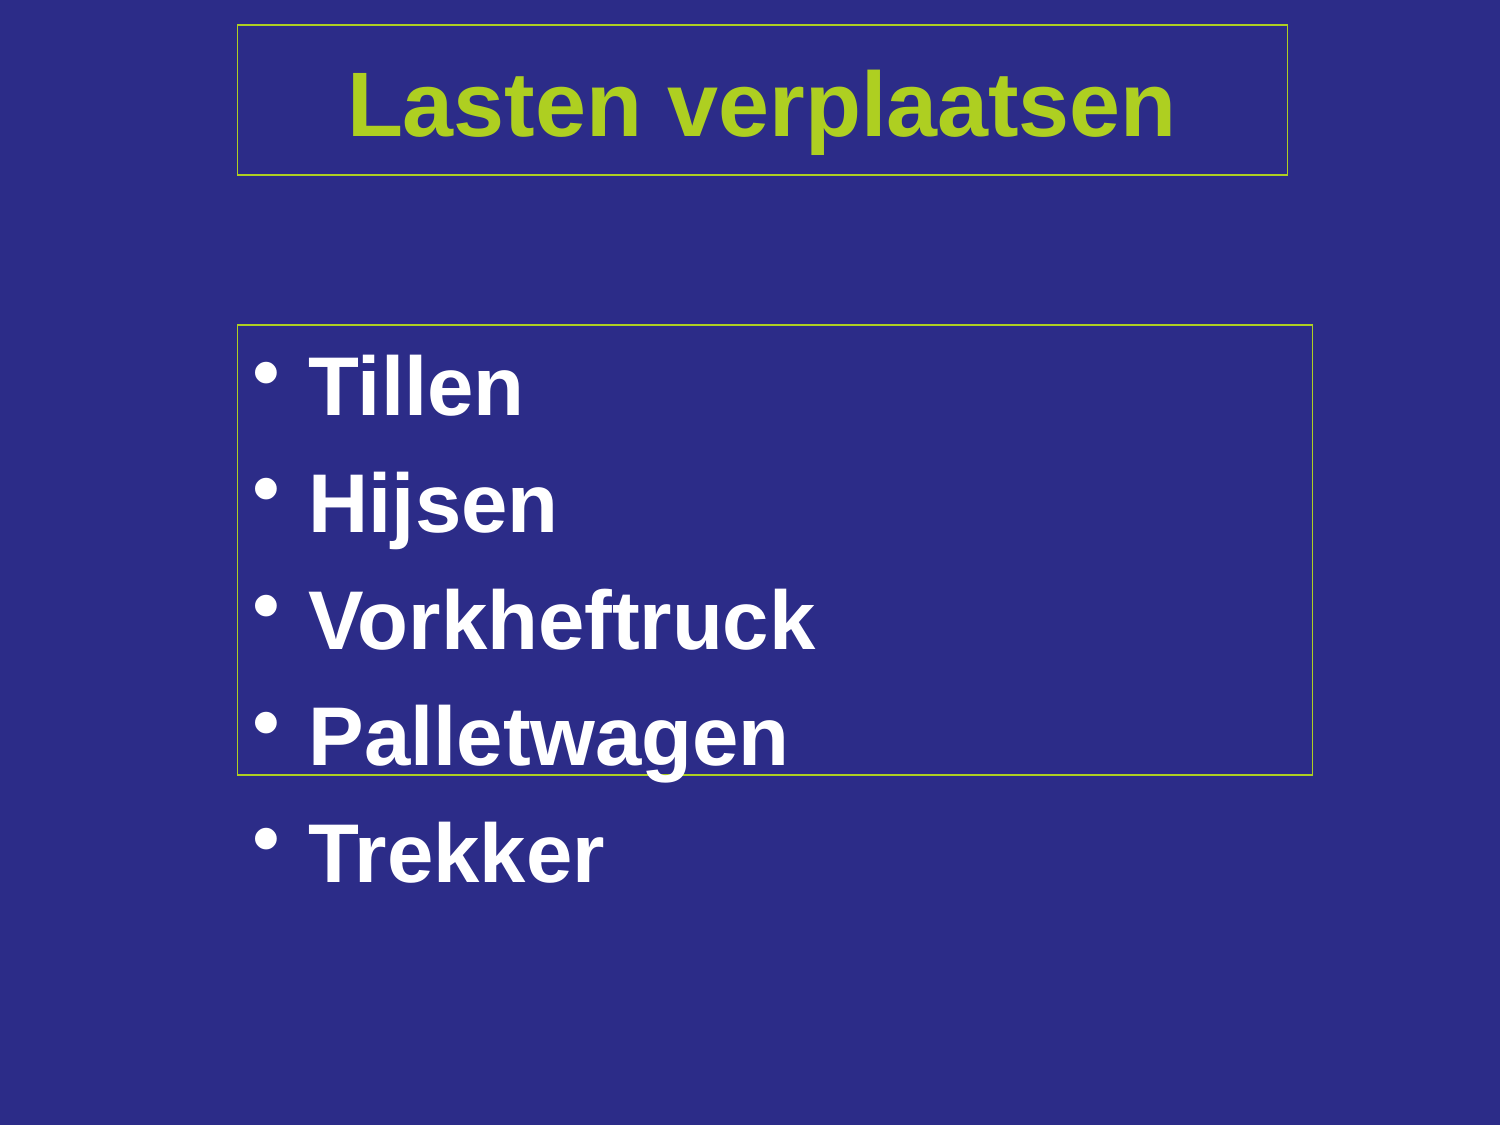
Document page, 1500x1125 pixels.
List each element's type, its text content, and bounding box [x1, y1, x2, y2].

list Tillen Hijsen Vorkheftruck Palletwagen Trekker [237, 324, 1313, 776]
title Lasten verplaatsen [237, 24, 1288, 176]
